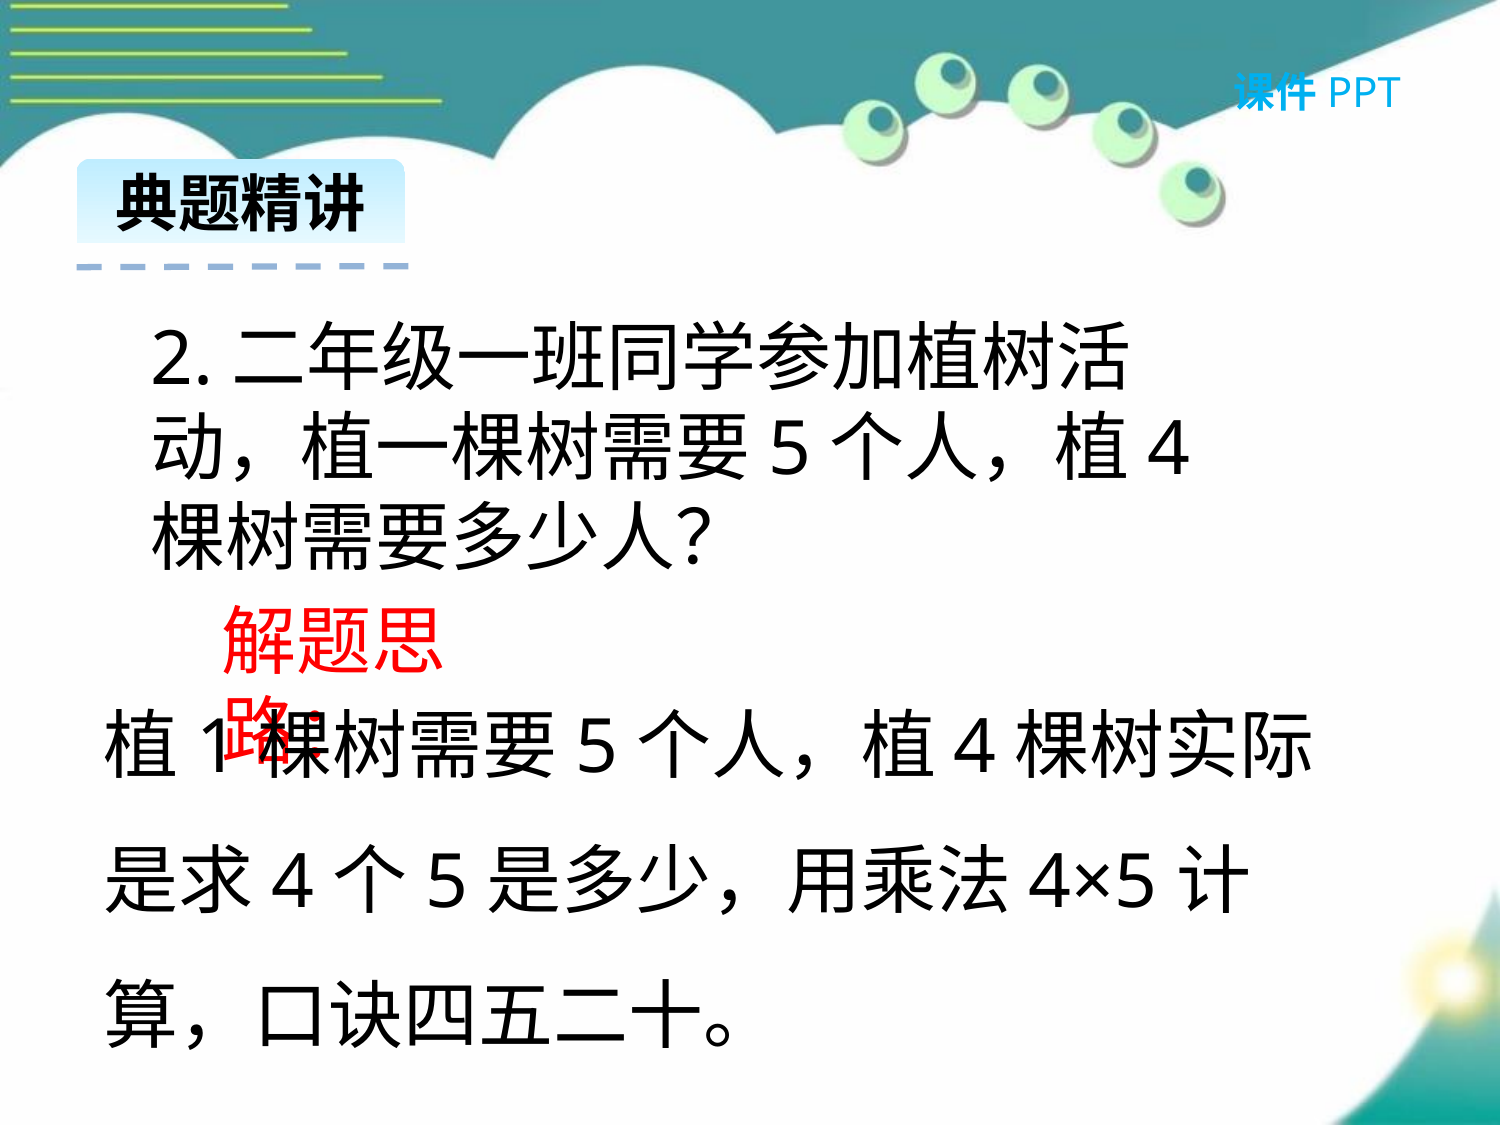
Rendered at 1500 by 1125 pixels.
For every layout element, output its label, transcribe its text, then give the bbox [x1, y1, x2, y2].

picture [0, 0, 1500, 1125]
text_box 典题精讲 [76, 158, 405, 244]
text_box 2.二年级一班同学参加植树活动，植一棵树需要5个人，植4棵树需要多少人？ [135, 302, 1289, 588]
text_box 植1棵树需要5个人，植4棵树实际是求4个5是多少，用乘法4×5计算，口诀四五二十。 [88, 645, 1386, 1065]
text_box 解题思路： [206, 588, 597, 645]
text_box 课件PPT [1218, 58, 1418, 124]
